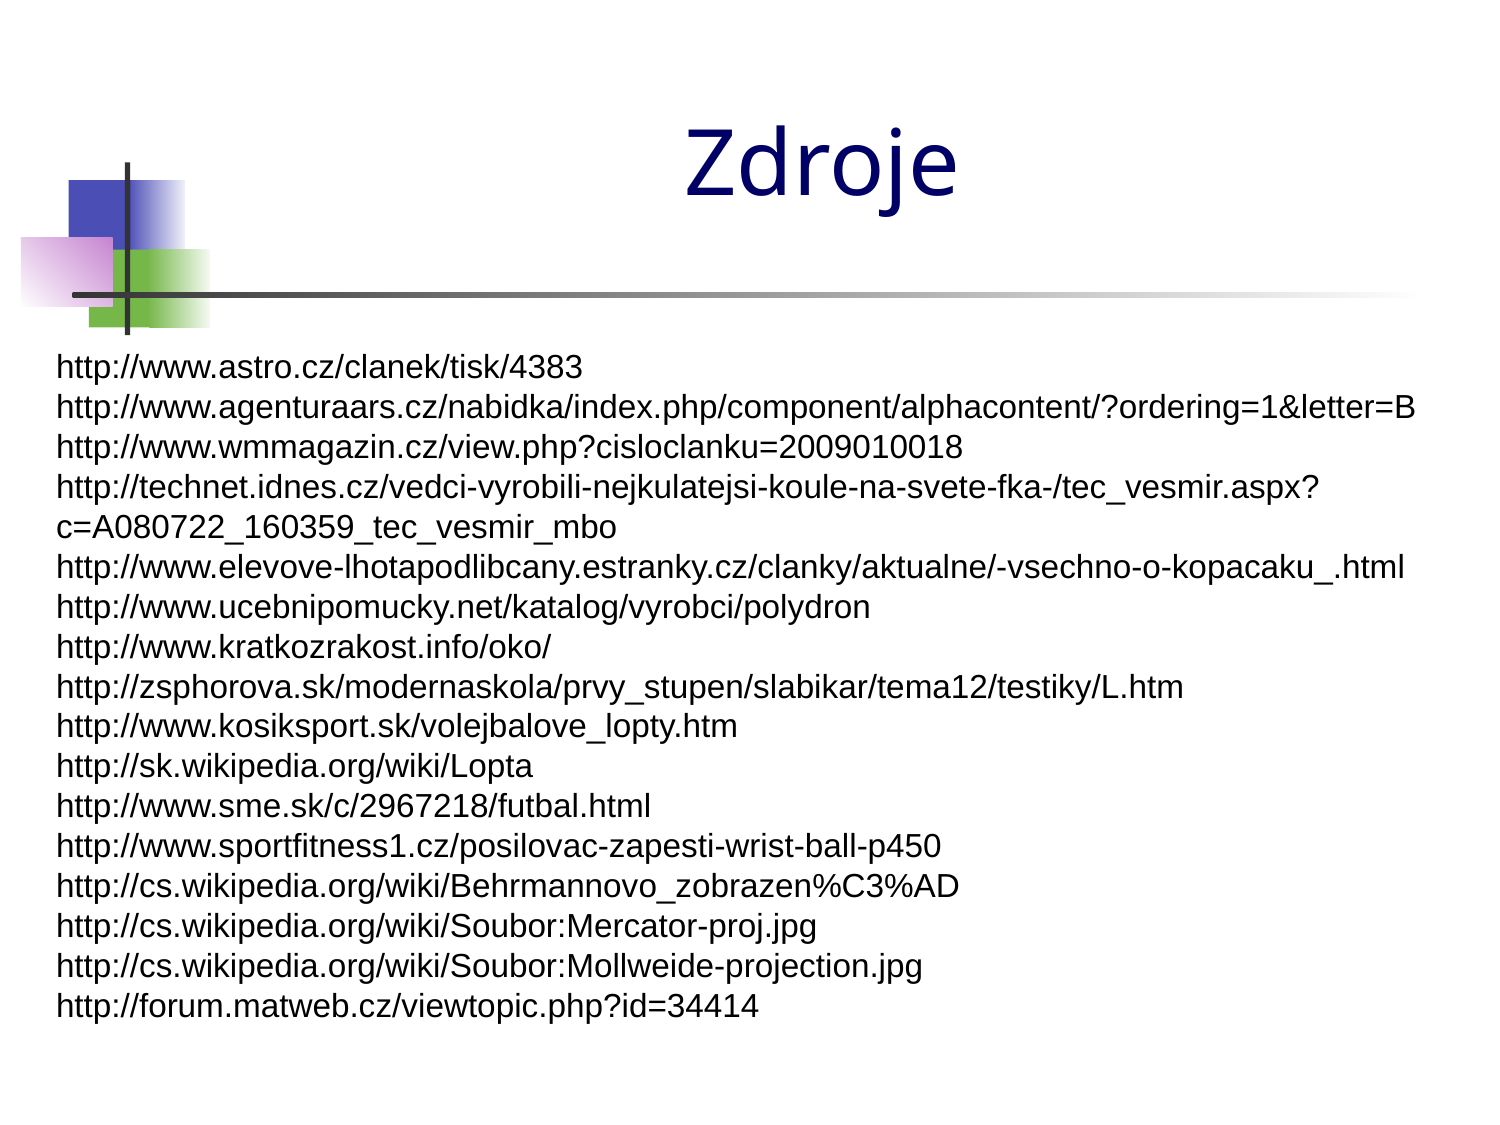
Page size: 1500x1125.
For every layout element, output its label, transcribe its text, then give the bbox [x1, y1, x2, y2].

text_box Zdroje [144, 38, 1500, 279]
text_box http://www.astro.cz/clanek/tisk/4383 http://www.agenturaars.cz/nabidka/index.php/component/alphacontent/?ordering=1&letter=B http://www.wmmagazin.cz/view.php?cisloclanku=2009010018 http://technet.idnes.cz/vedci-vyrobili-nejkulatejsi-koule-na-svete-fka-/tec_vesmir.aspx?c=A080722_160359_tec_vesmir_mbo http://www.elevove-lhotapodlibcany.estranky.cz/clanky/aktualne/-vsechno-o-kopacaku_.html http://www.ucebnipomucky.net/katalog/vyrobci/polydron http://www.kratkozrakost.info/oko/ http://zsphorova.sk/modernaskola/prvy_stupen/slabikar/tema12/testiky/L.htm http://www.kosiksport.sk/volejbalove_lopty.htm http://sk.wikipedia.org/wiki/Lopta http://www.sme.sk/c/2967218/futbal.html http://www.sportfitness1.cz/posilovac-zapesti-wrist-ball-p450 http://cs.wikipedia.org/wiki/Behrmannovo_zobrazen%C3%AD http://cs.wikipedia.org/wiki/Soubor:Mercator-proj.jpg http://cs.wikipedia.org/wiki/Soubor:Mollweide-projection.jpg http://forum.matweb.cz/viewtopic.php?id=34414 [41, 338, 1500, 1032]
